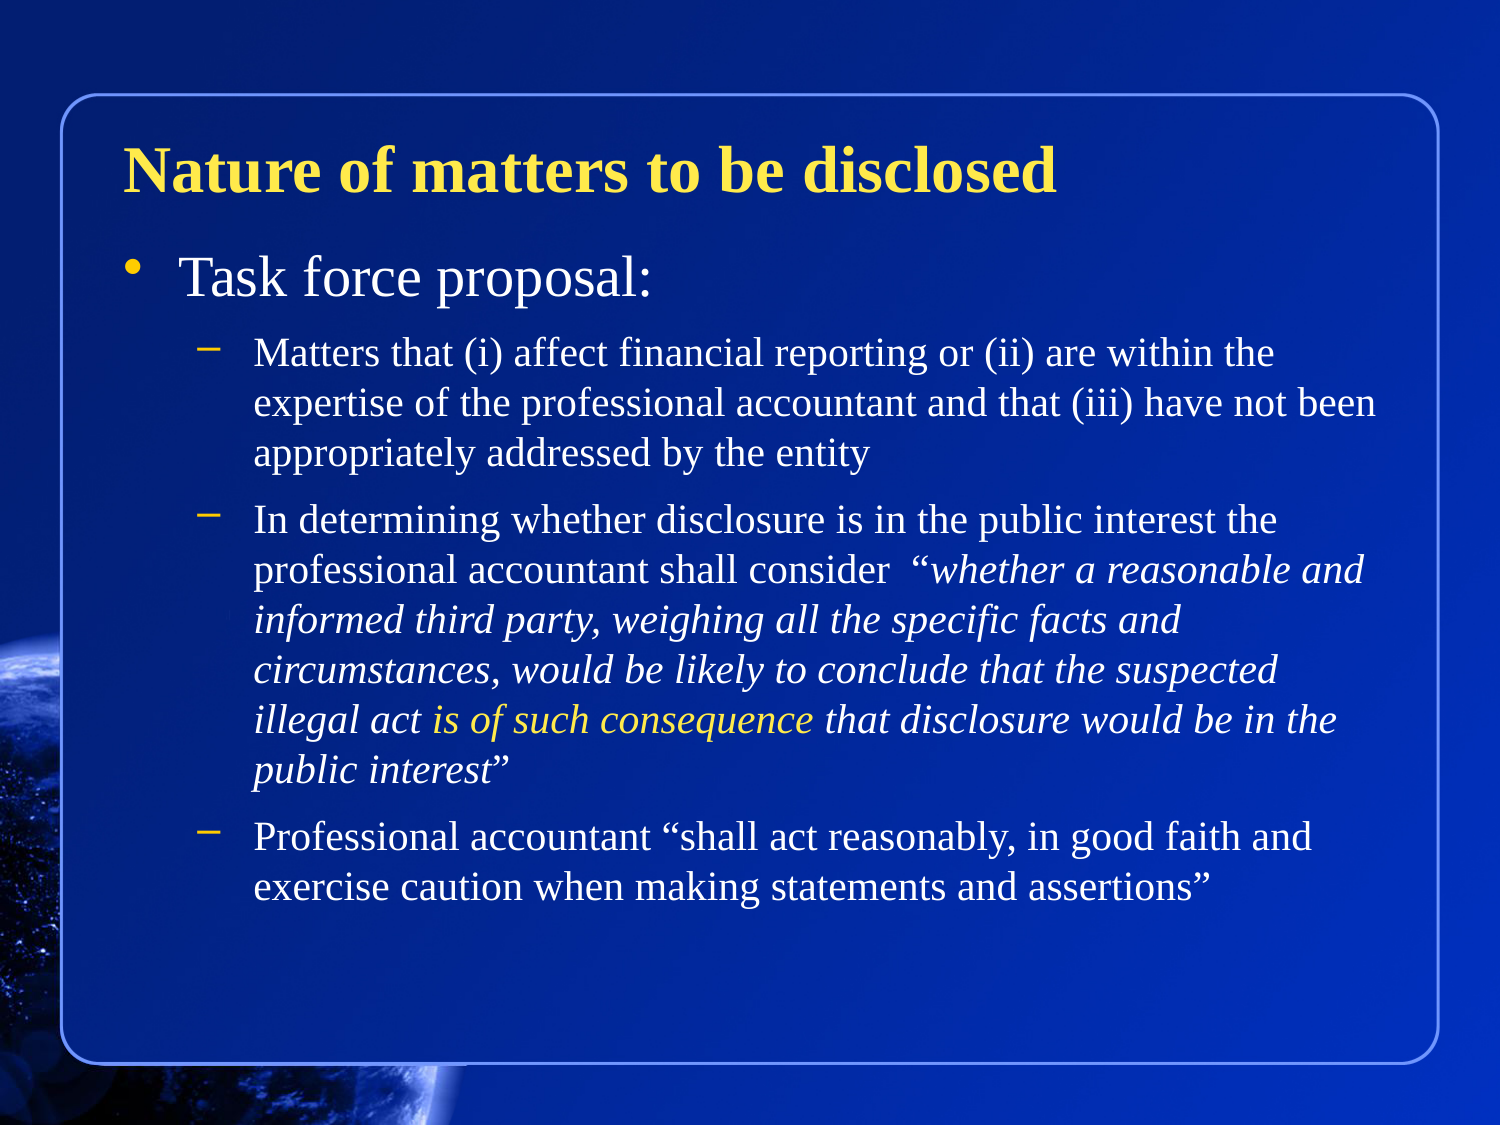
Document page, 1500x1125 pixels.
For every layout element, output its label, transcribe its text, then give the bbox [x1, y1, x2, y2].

picture [0, 0, 1500, 1125]
list Nature of matters to be disclosed [107, 118, 1411, 215]
list Task force proposal: Matters that (i) affect financial reporting or (ii) are within the expertise of the professional accountant and that (iii) have not been appropriately addressed by the entity In determining whether disclosure is in the public interest the professional accountant shall consider “whether a reasonable and informed third party, weighing all the specific facts and circumstances, would be likely to conclude that the suspected illegal act is of such consequence that disclosure would be in the public interest” Professional accountant “shall act reasonably, in good faith and exercise caution when making statements and assertions” [107, 230, 1411, 1048]
